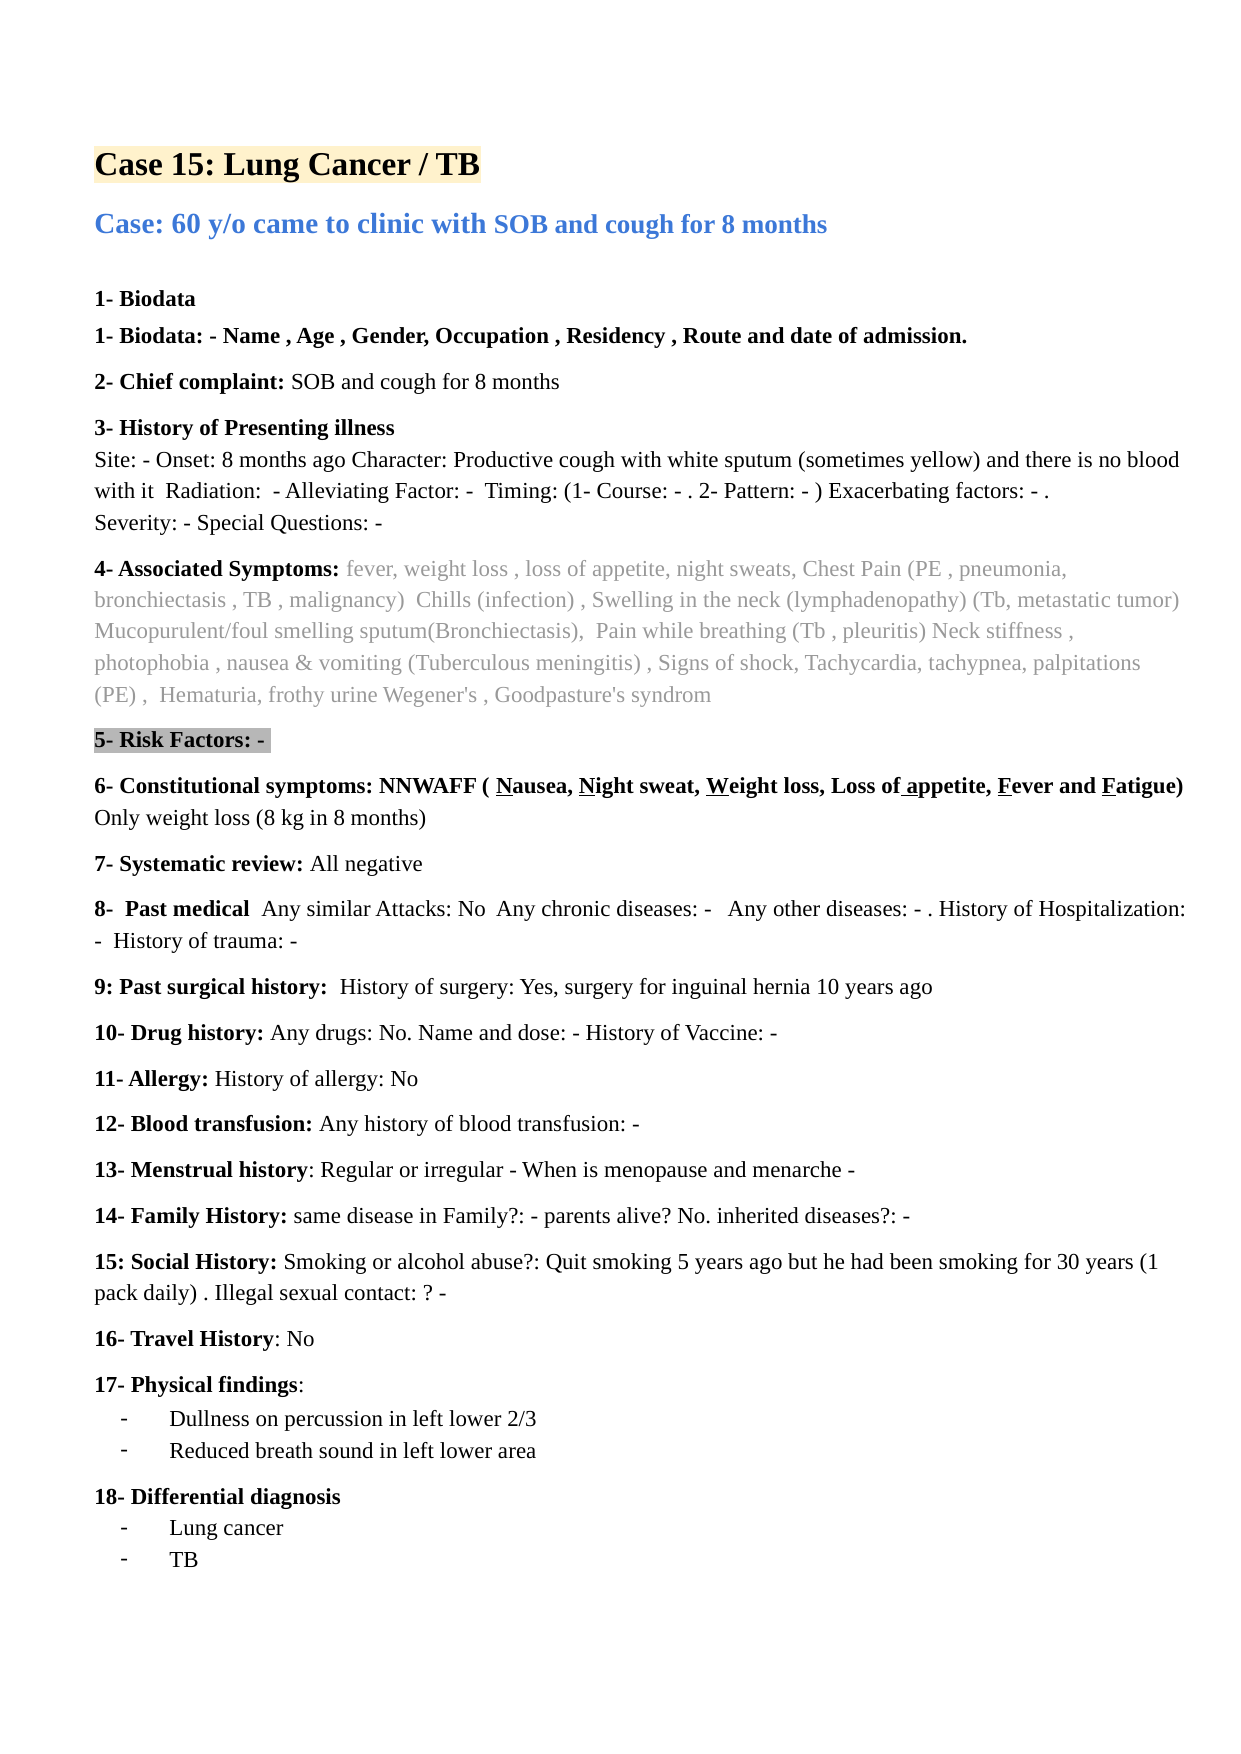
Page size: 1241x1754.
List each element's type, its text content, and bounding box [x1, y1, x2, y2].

text_box Case 15: Lung Cancer / TB Case: 60 y/o came to clinic with SOB and cough for 8 months 1- Biodata 1- Biodata: - Name , Age , Gender, Occupation , Residency , Route and date of admission. 2- Chief complaint: SOB and cough for 8 months 3- History of Presenting illness Site: - Onset: 8 months ago Character: Productive cough with white sputum (sometimes yellow) and there is no blood with it Radiation: - Alleviating Factor: - Timing: (1- Course: - . 2- Pattern: - ) Exacerbating factors: - . Severity: - Special Questions: - 4- Associated Symptoms: fever, weight loss , loss of appetite, night sweats, Chest Pain (PE , pneumonia, bronchiectasis , TB , malignancy) Chills (infection) , Swelling in the neck (lymphadenopathy) (Tb, metastatic tumor) Mucopurulent/foul smelling sputum(Bronchiectasis), Pain while breathing (Tb , pleuritis) Neck stiffness , photophobia , nausea & vomiting (Tuberculous meningitis) , Signs of shock, Tachycardia, tachypnea, palpitations (PE) , Hematuria, frothy urine Wegener's , Goodpasture's syndrom 5- Risk Factors: - 6- Constitutional symptoms: NNWAFF ( Nausea, Night sweat, Weight loss, Loss of appetite, Fever and Fatigue) Only weight loss (8 kg in 8 months) 7- Systematic review: All negative 8- Past medical Any similar Attacks: No Any chronic diseases: - Any other diseases: - . History of Hospitalization: - History of trauma: - 9: Past surgical history: History of surgery: Yes, surgery for inguinal hernia 10 years ago 10- Drug history: Any drugs: No. Name and dose: - History of Vaccine: - 11- Allergy: History of allergy: No 12- Blood transfusion: Any history of blood transfusion: - 13- Menstrual history: Regular or irregular - When is menopause and menarche - 14- Family History: same disease in Family?: - parents alive? No. inherited diseases?: - 15: Social History: Smoking or alcohol abuse?: Quit smoking 5 years ago but he had been smoking for 30 years (1 pack daily) . Illegal sexual contact: ? - 16- Travel History: No 17- Physical findings: Dullness on percussion in left lower 2/3 Reduced breath sound in left lower area 18- Differential diagnosis Lung cancer TB [73, 115, 1210, 1659]
